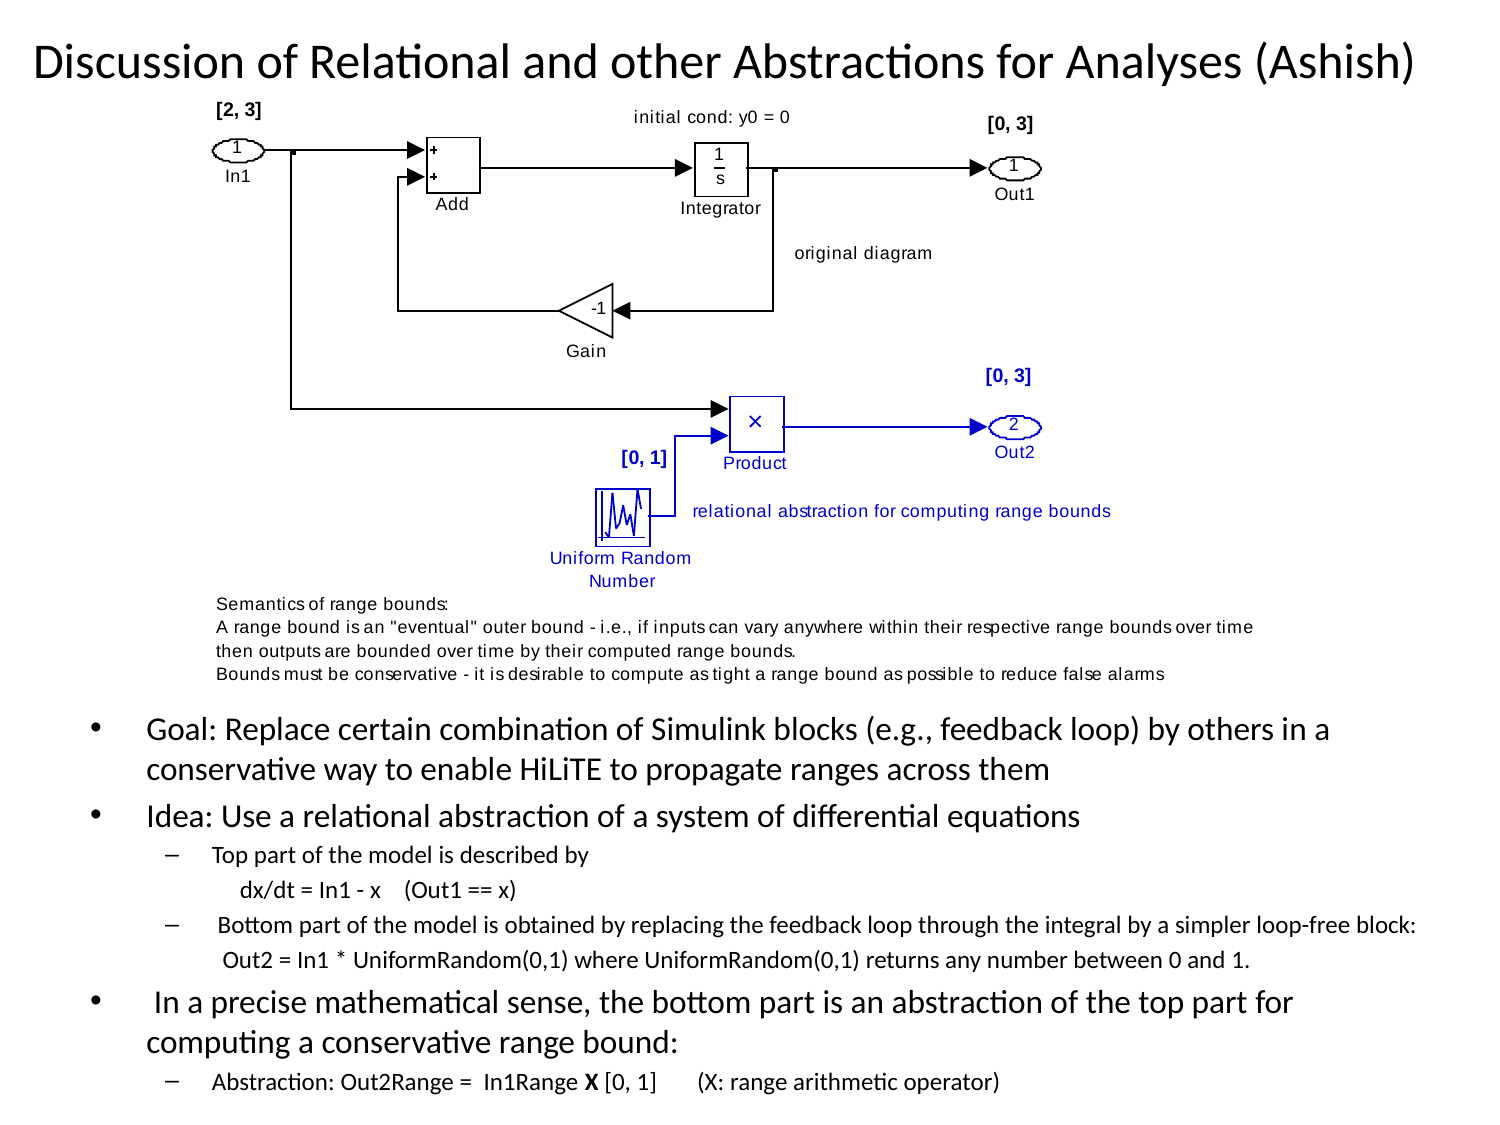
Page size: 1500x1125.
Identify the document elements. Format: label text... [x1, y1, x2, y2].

title Discussion of Relational and other Abstractions for Analyses (Ashish) [0, 0, 1476, 118]
picture [174, 87, 1326, 701]
list Goal: Replace certain combination of Simulink blocks (e.g., feedback loop) by others in a conservative way to enable HiLiTE to propagate ranges across them Idea: Use a relational abstraction of a system of differential equations Top part of the model is described by dx/dt = In1 - x (Out1 == x) Bottom part of the model is obtained by replacing the feedback loop through the integral by a simpler loop-free block: Out2 = In1 * UniformRandom(0,1) where UniformRandom(0,1) returns any number between 0 and 1. In a precise mathematical sense, the bottom part is an abstraction of the top part for computing a conservative range bound: Abstraction: Out2Range = In1Range X [0, 1] (X: range arithmetic operator) [74, 699, 1463, 943]
